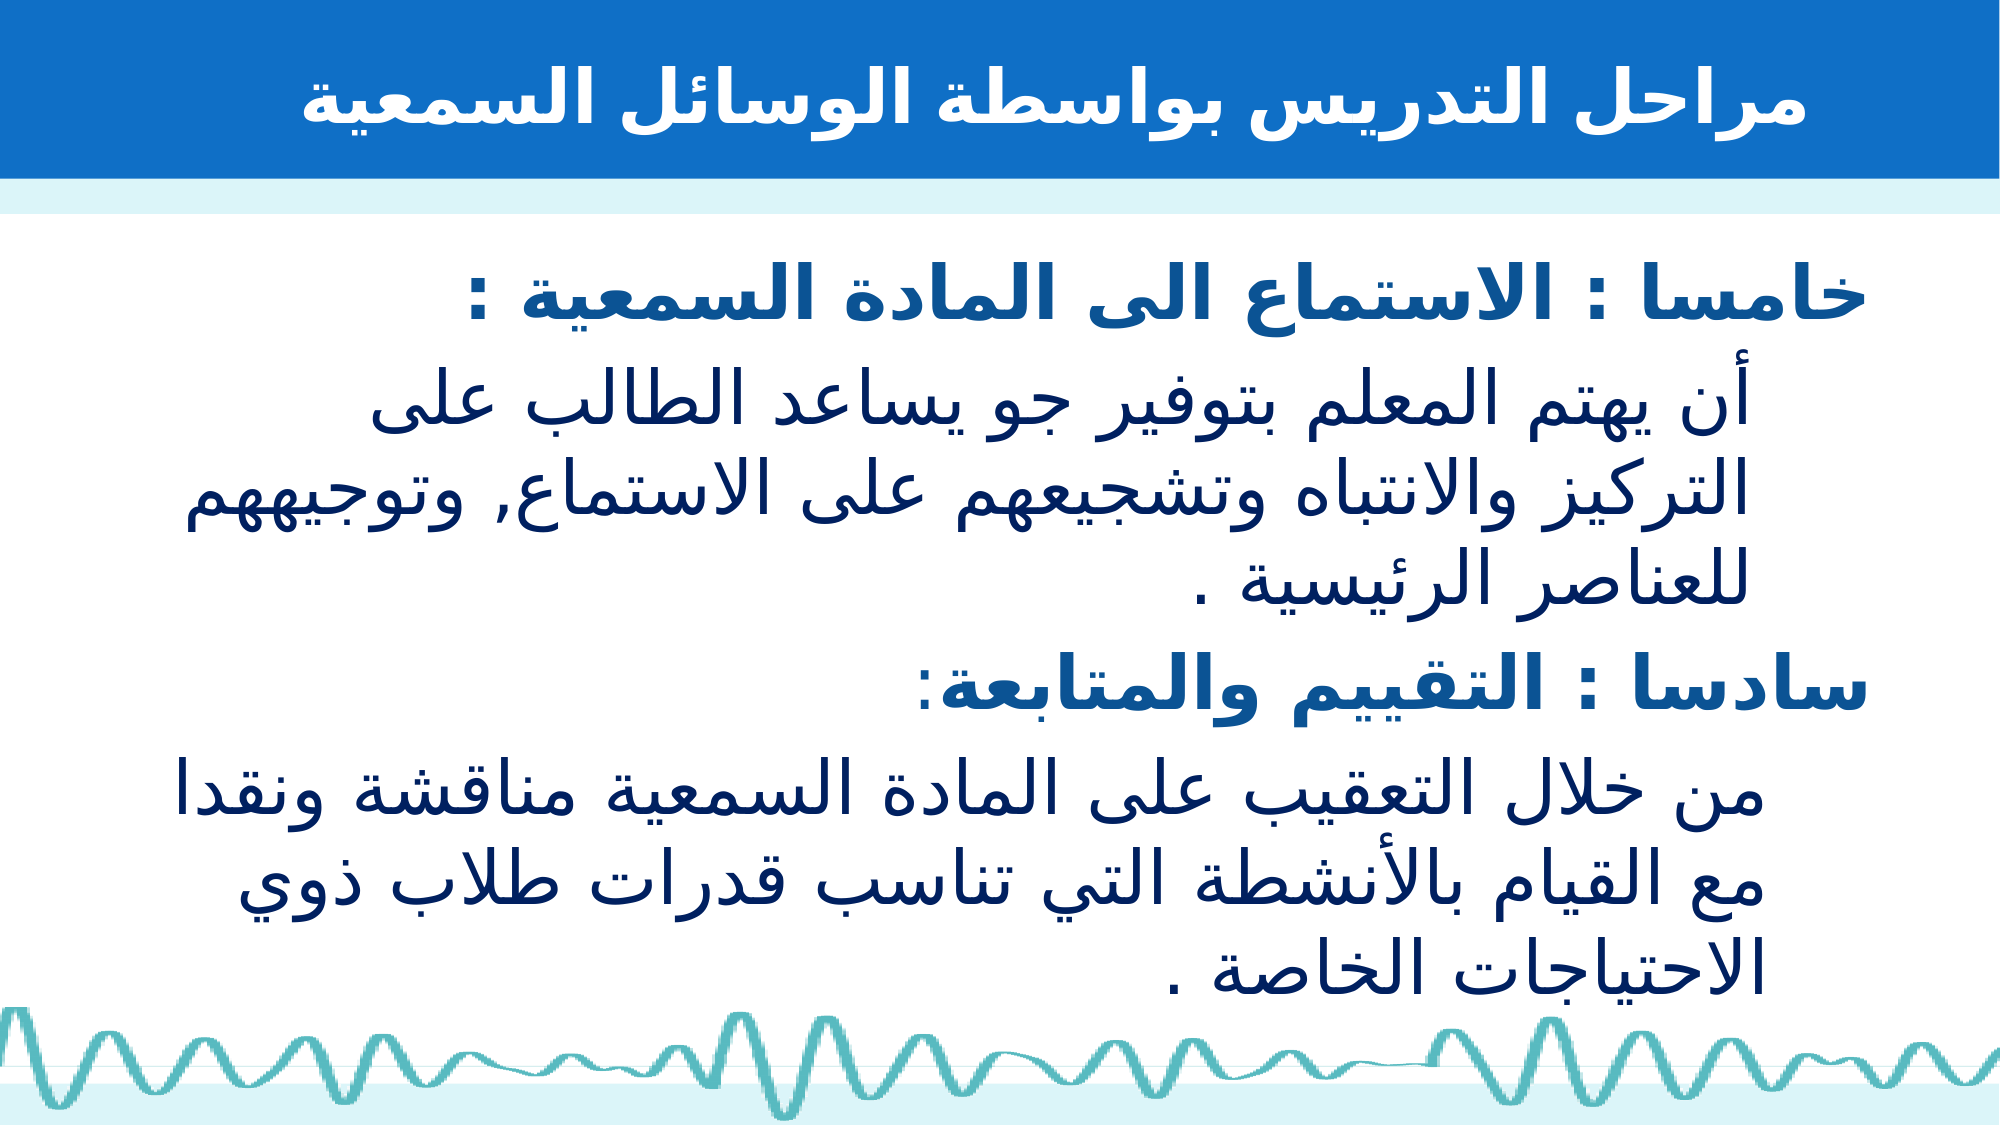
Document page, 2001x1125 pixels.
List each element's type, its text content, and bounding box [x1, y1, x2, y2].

title مراحل التدريس بواسطة الوسائل السمعية [155, 0, 1956, 188]
list خامسا : الاستماع الى المادة السمعية : أن يهتم المعلم بتوفير جو يساعد الطالب على التركيز والانتباه وتشجيعهم على الاستماع, وتوجيههم للعناصر الرئيسية . سادسا : التقييم والمتابعة: من خلال التعقيب على المادة السمعية مناقشة ونقدا مع القيام بالأنشطة التي تناسب قدرات طلاب ذوي الاحتياجات الخاصة . [127, 237, 1888, 1042]
